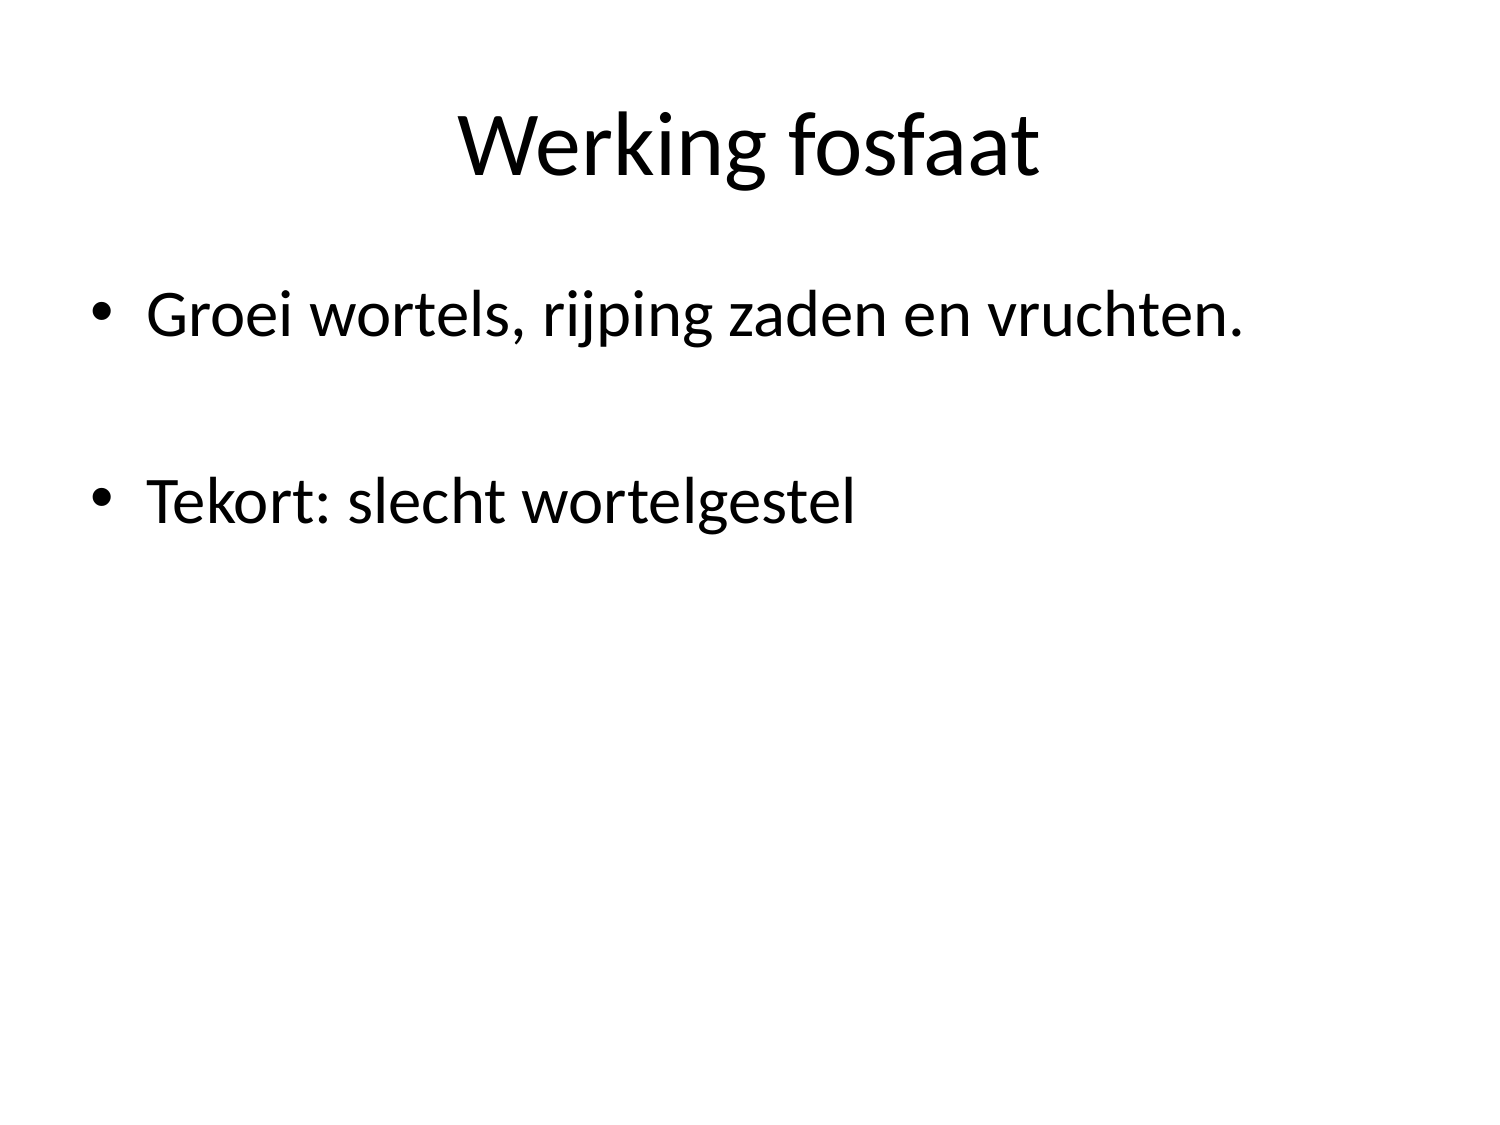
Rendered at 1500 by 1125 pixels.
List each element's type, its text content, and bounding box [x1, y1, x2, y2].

list Groei wortels, rijping zaden en vruchten. Tekort: slecht wortelgestel [75, 262, 1425, 1005]
title Werking fosfaat [75, 45, 1425, 233]
